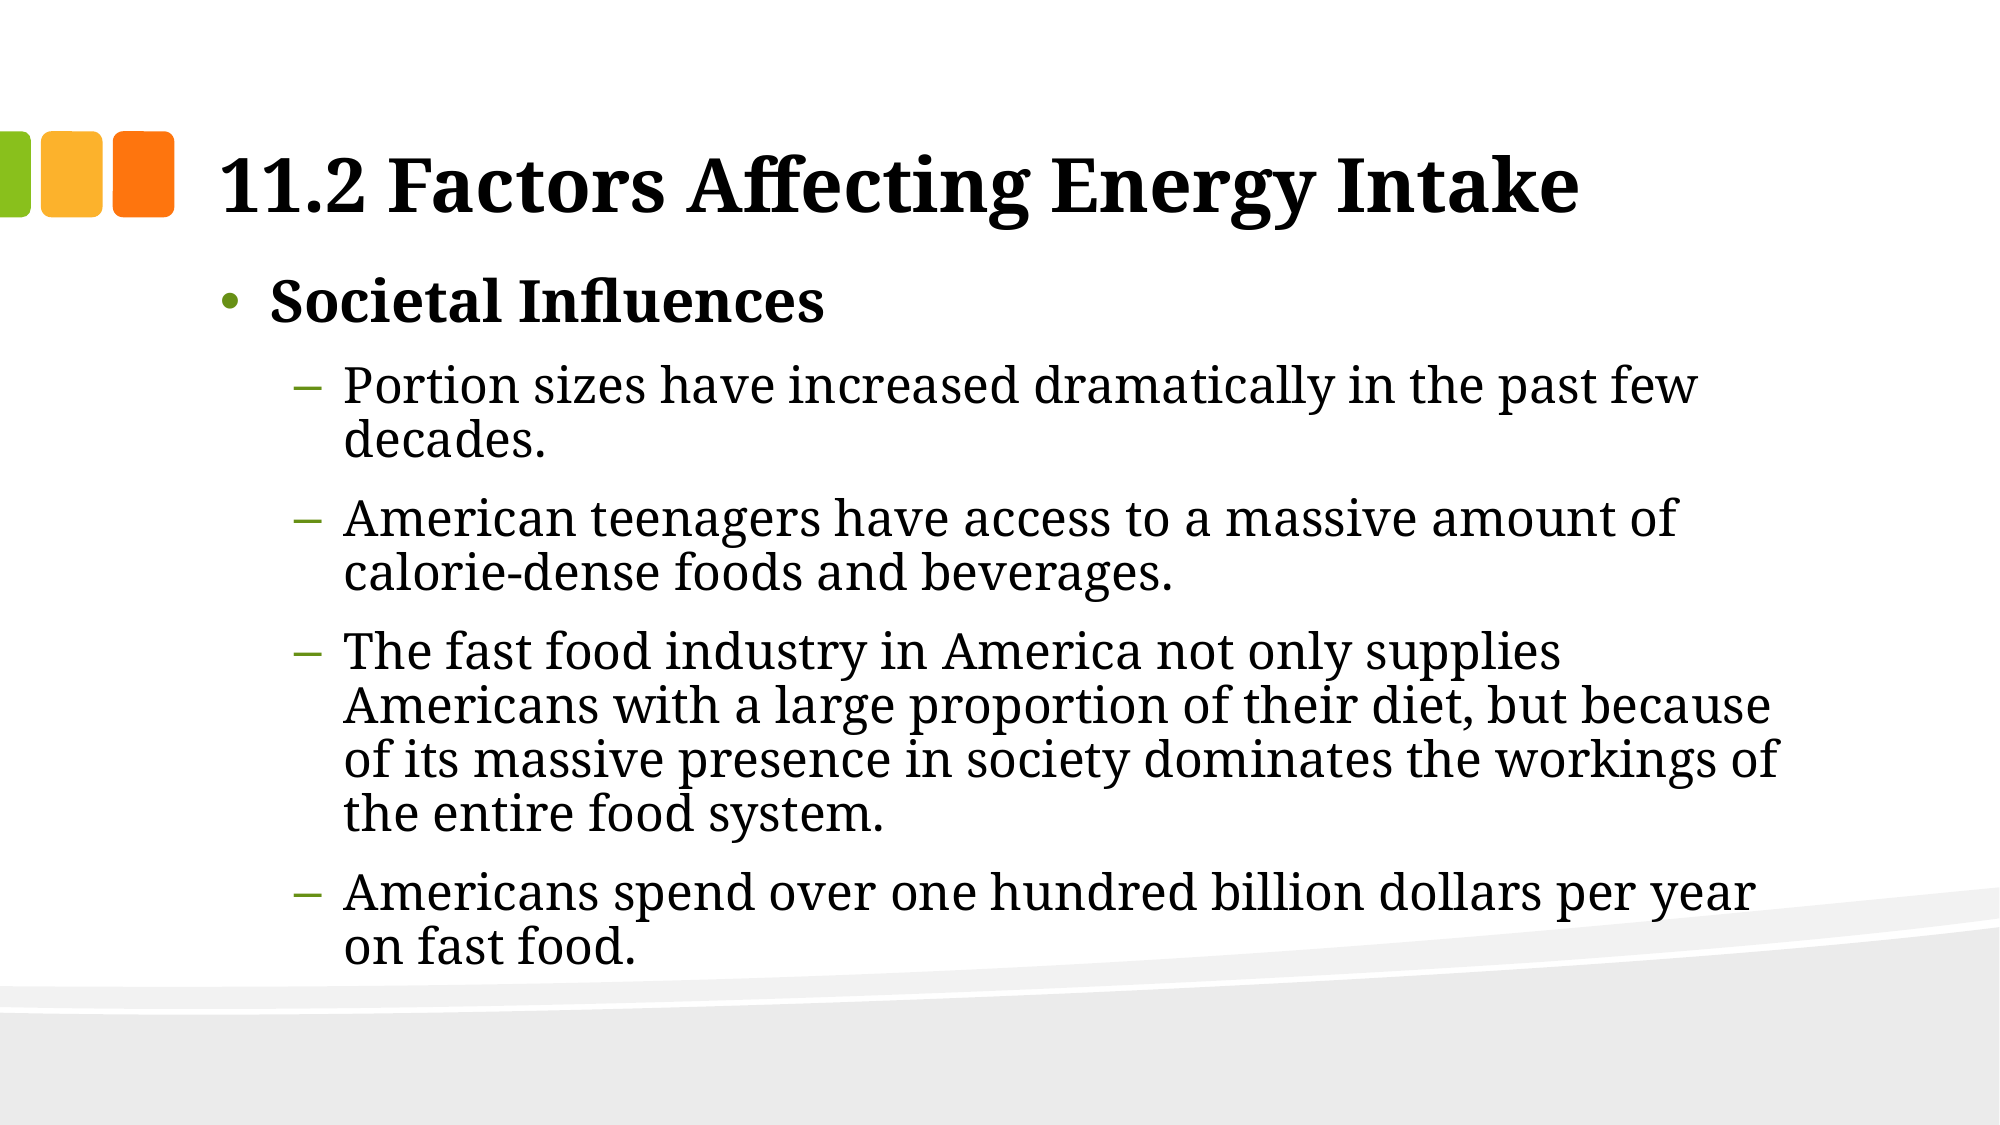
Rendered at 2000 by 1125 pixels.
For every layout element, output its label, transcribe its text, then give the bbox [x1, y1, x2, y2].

title 11.2 Factors Affecting Energy Intake [199, 24, 1800, 238]
list Societal Influences Portion sizes have increased dramatically in the past few decades. American teenagers have access to a massive amount of calorie-dense foods and beverages. The fast food industry in America not only supplies Americans with a large proportion of their diet, but because of its massive presence in society dominates the workings of the entire food system. Americans spend over one hundred billion dollars per year on fast food. [199, 262, 1800, 1013]
